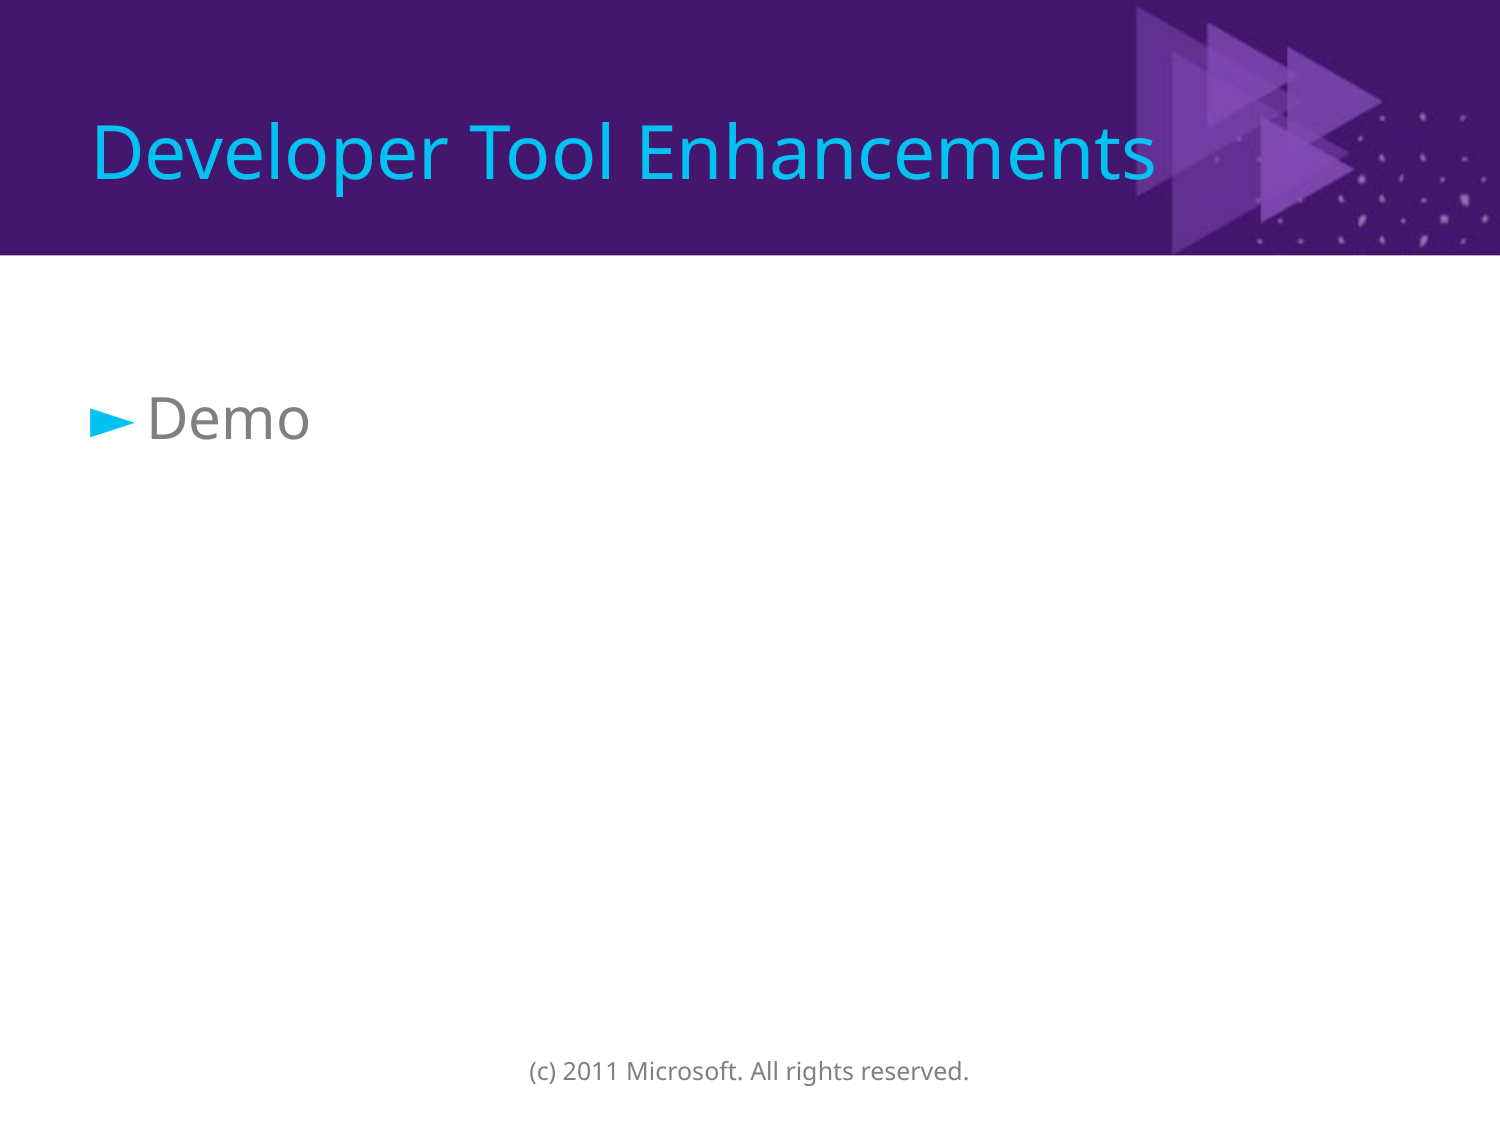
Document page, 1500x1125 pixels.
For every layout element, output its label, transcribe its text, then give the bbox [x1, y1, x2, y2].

picture [0, 0, 1500, 255]
list Demo [75, 373, 1425, 1005]
footer (c) 2011 Microsoft. All rights reserved. [512, 1042, 988, 1103]
title Developer Tool Enhancements [75, 56, 1425, 244]
